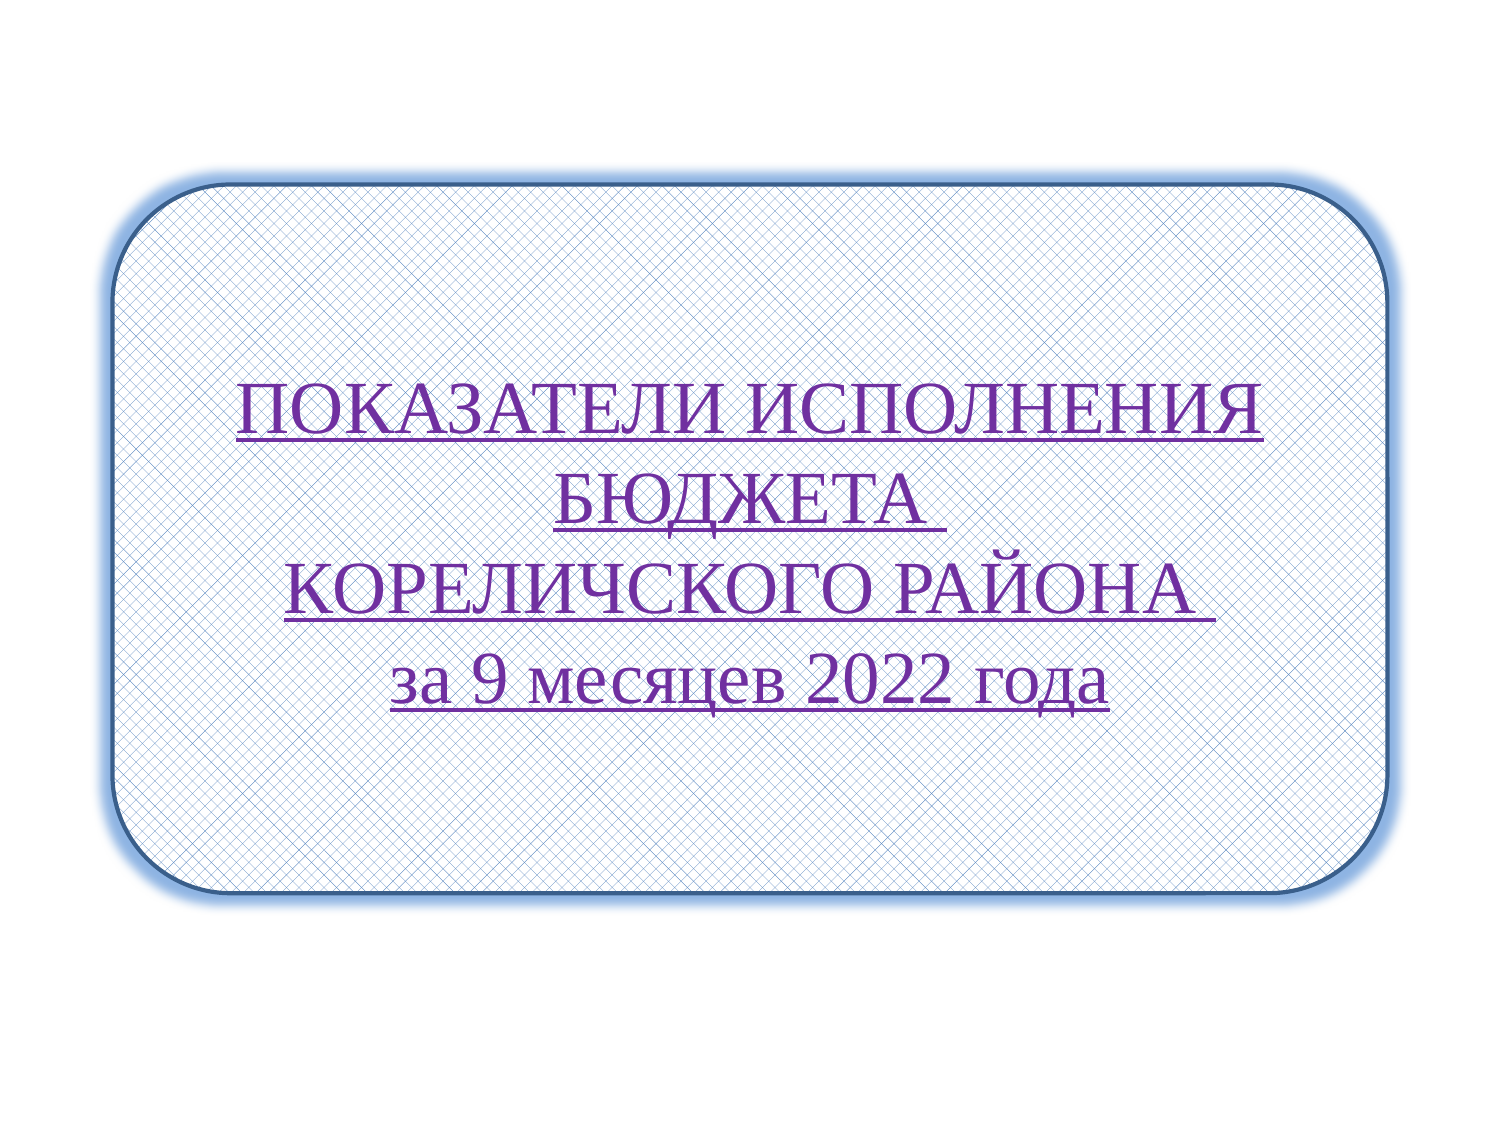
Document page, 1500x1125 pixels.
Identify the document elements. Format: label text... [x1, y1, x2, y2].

text_box ПОКАЗАТЕЛИ ИСПОЛНЕНИЯ БЮДЖЕТА КОРЕЛИЧСКОГО РАЙОНА за 9 месяцев 2022 года [110, 182, 1390, 896]
